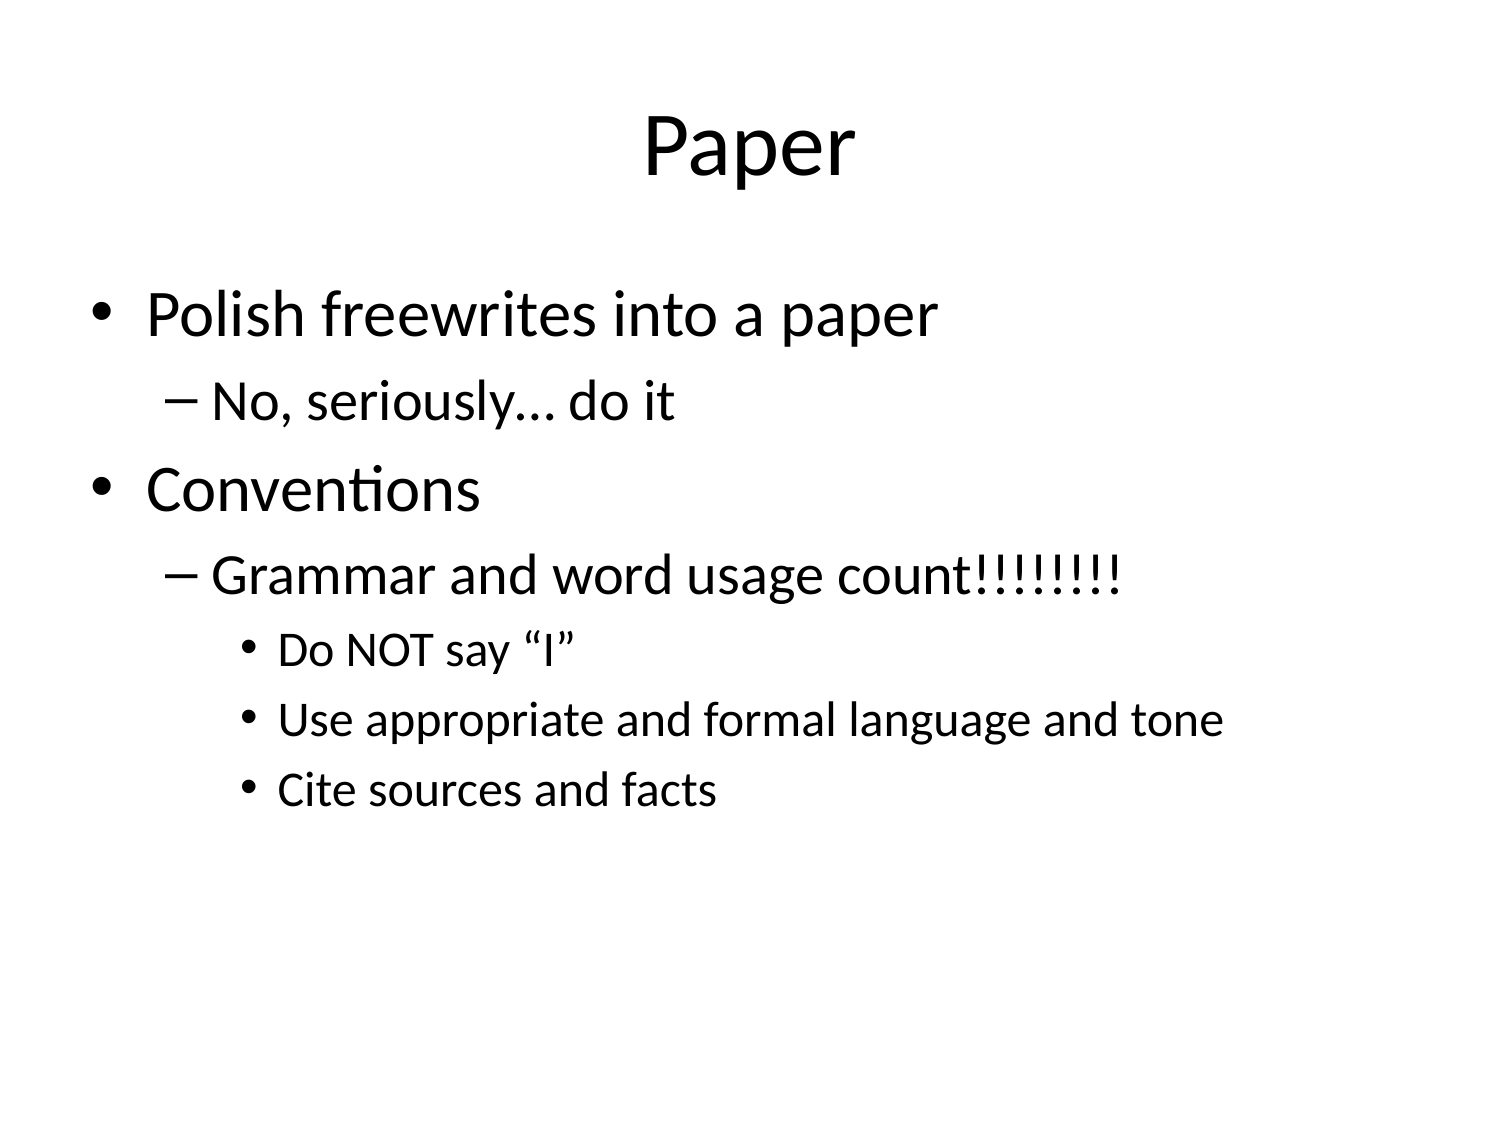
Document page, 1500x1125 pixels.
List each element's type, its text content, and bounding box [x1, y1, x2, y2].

title Paper [75, 45, 1425, 233]
list Polish freewrites into a paper No, seriously… do it Conventions Grammar and word usage count!!!!!!!! Do NOT say “I” Use appropriate and formal language and tone Cite sources and facts [75, 262, 1425, 1005]
